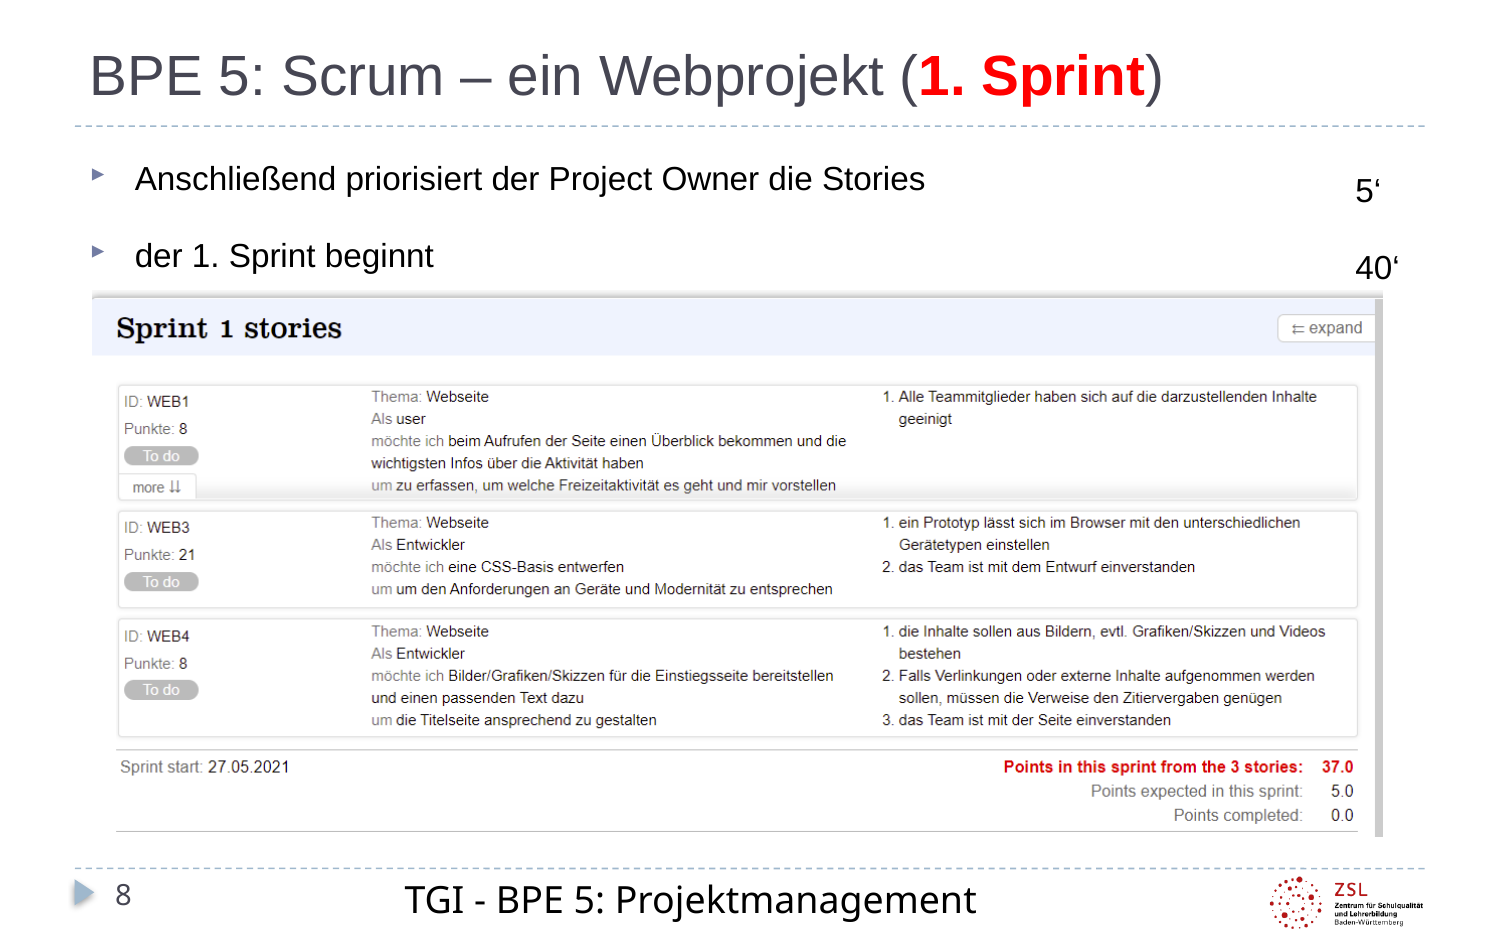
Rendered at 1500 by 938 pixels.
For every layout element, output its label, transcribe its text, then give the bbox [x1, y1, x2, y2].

footer TGI - BPE 5: Projektmanagement [336, 868, 1046, 919]
picture [91, 290, 1384, 837]
picture [1269, 875, 1424, 930]
text_box 5‘ 40‘ [1340, 161, 1440, 316]
title BPE 5: Scrum – ein Webprojekt (1. Sprint) [75, 31, 1425, 115]
slide_number 8 [100, 868, 336, 919]
list Anschließend priorisiert der Project Owner die Stories der 1. Sprint beginnt [75, 149, 1211, 375]
